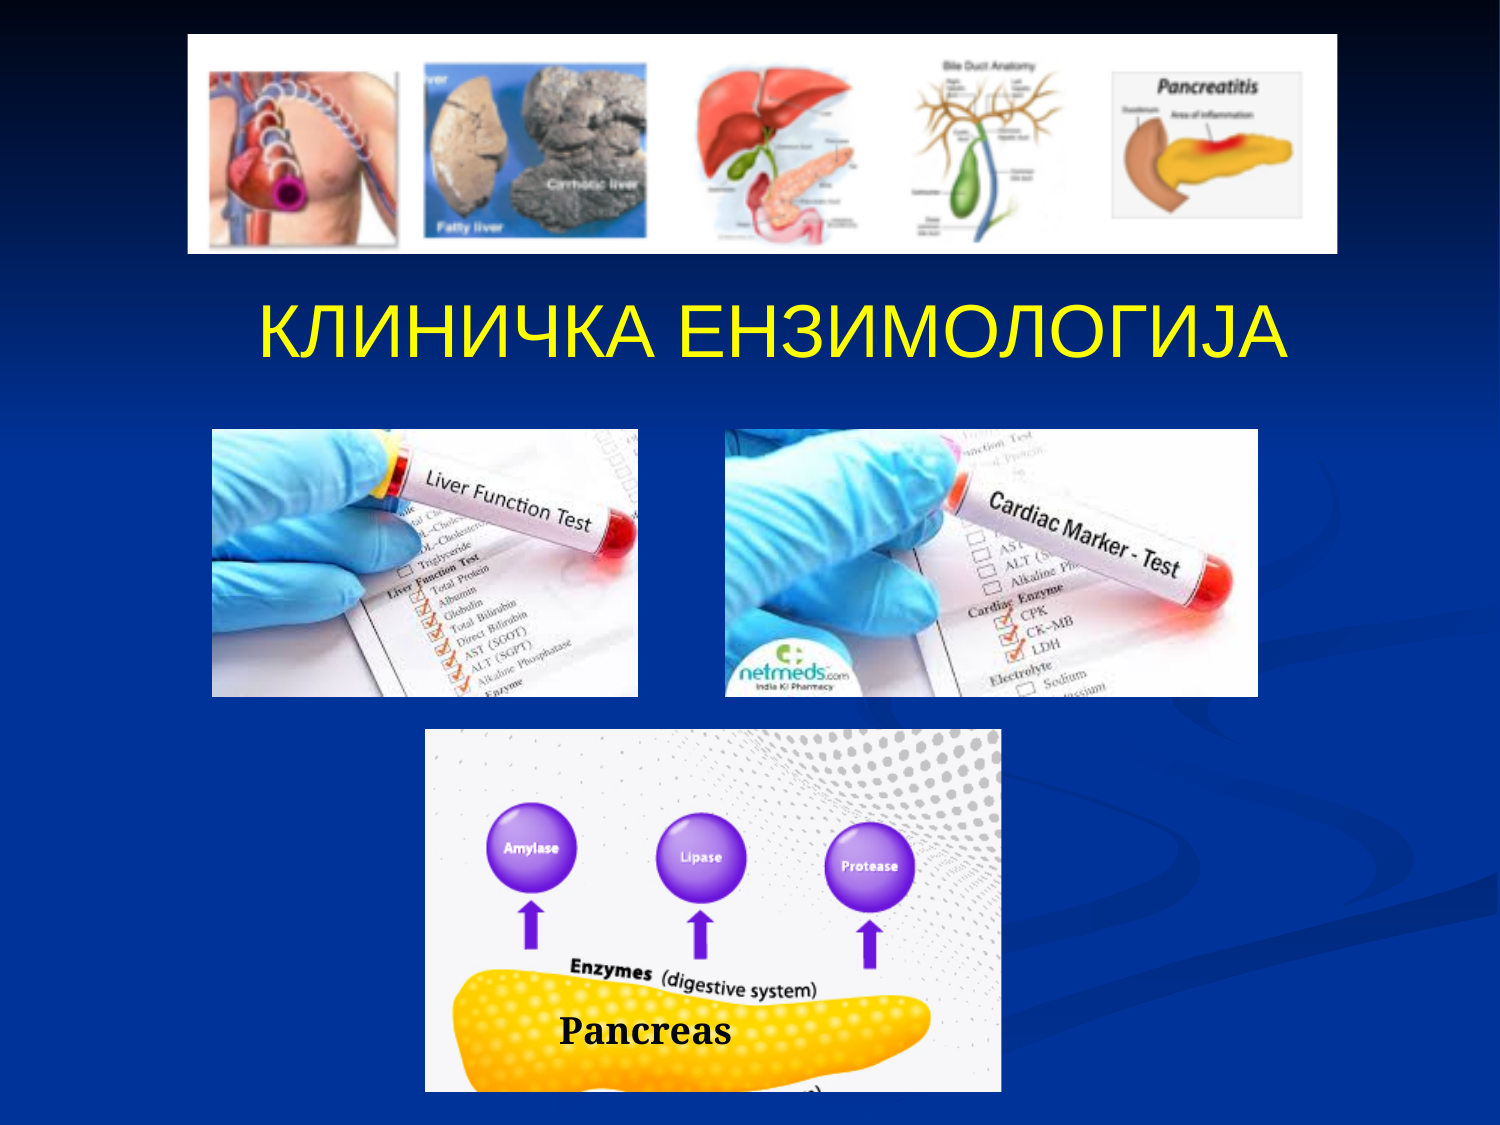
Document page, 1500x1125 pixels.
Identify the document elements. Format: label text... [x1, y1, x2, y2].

picture [424, 728, 1002, 1092]
picture [724, 429, 1259, 698]
text_box КЛИНИЧКА ЕНЗИМОЛОГИЈА [242, 274, 1306, 380]
picture [187, 34, 1338, 255]
picture [212, 429, 638, 698]
